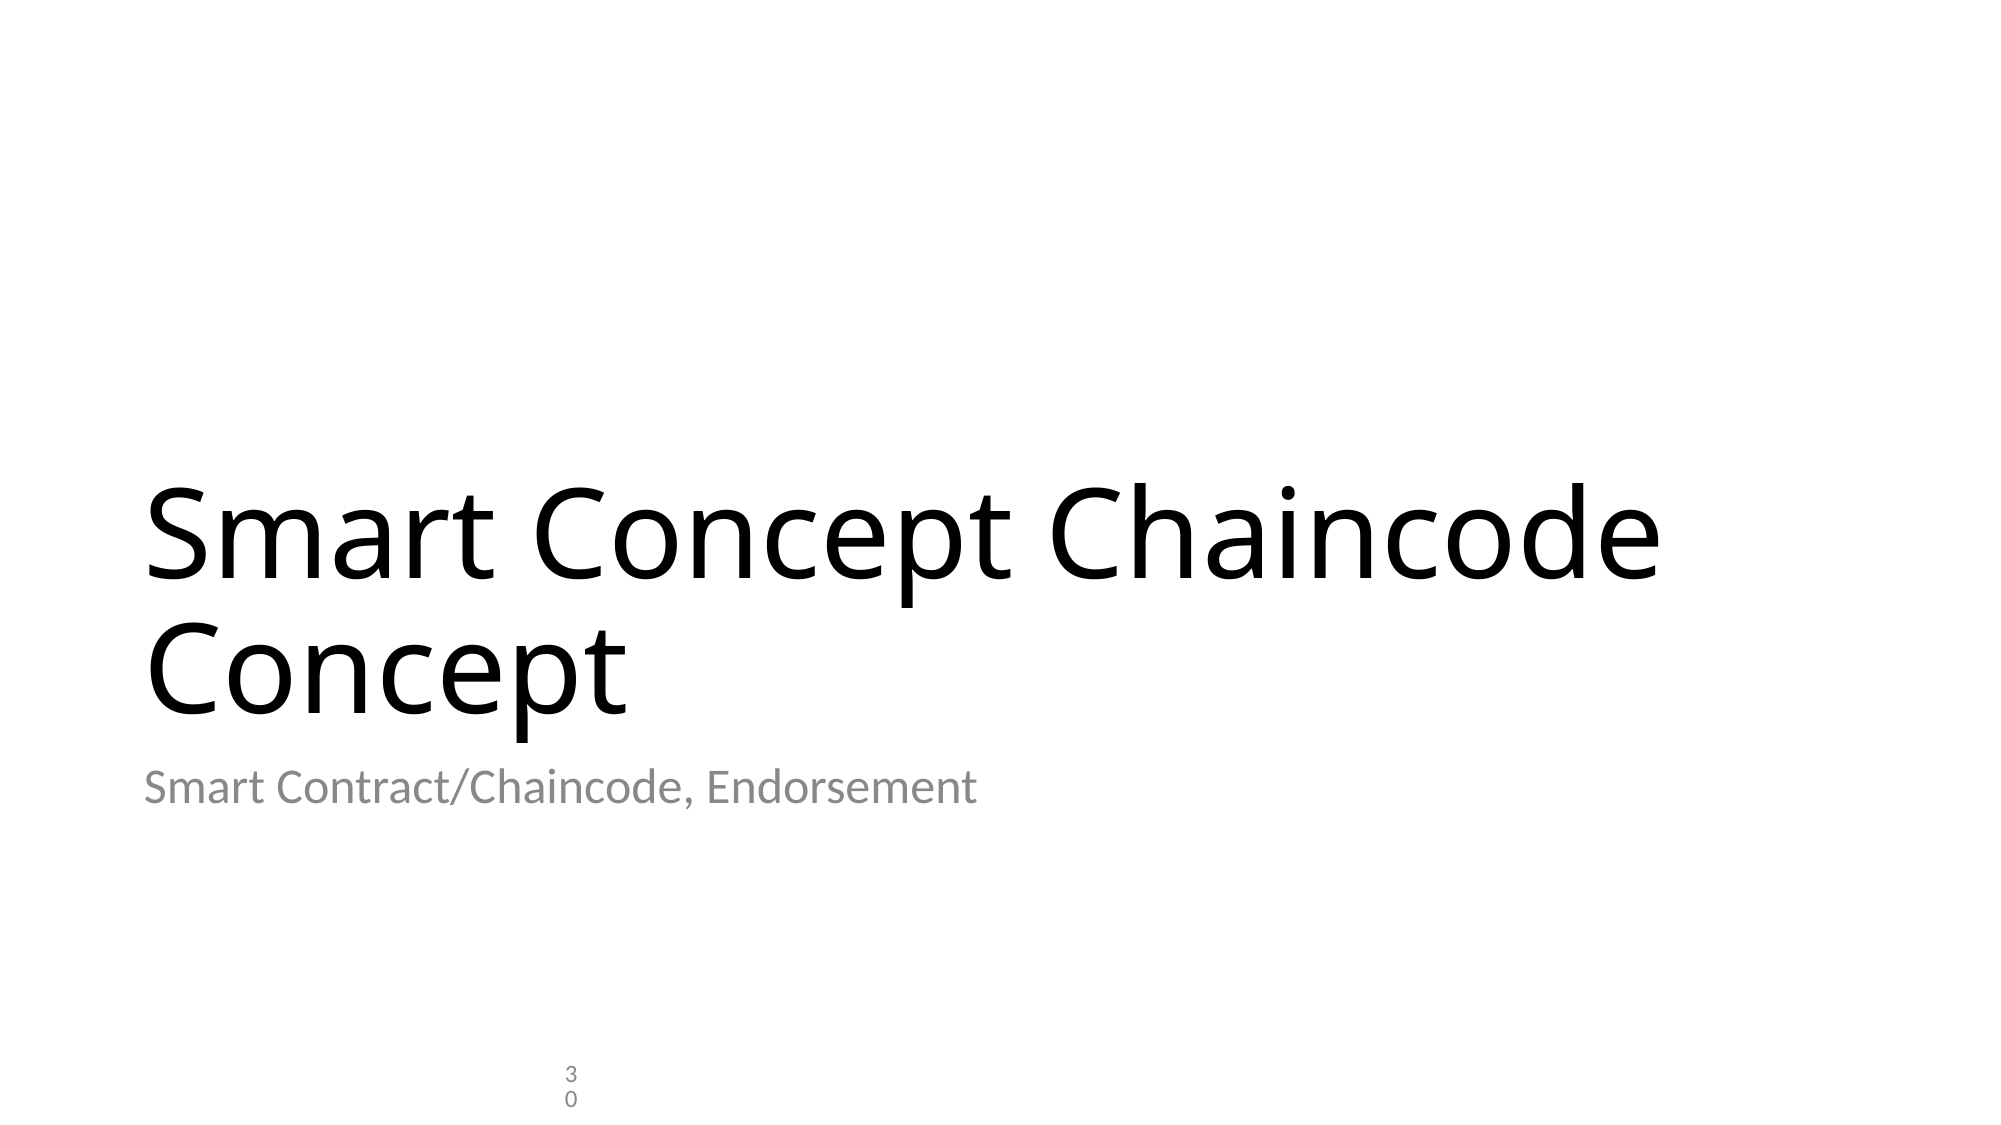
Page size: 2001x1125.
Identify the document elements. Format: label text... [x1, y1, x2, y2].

title Smart Concept Chaincode Concept [135, 279, 1862, 749]
slide_number 30 [556, 1050, 588, 1096]
list Smart Contract/Chaincode, Endorsement [135, 752, 1862, 1000]
